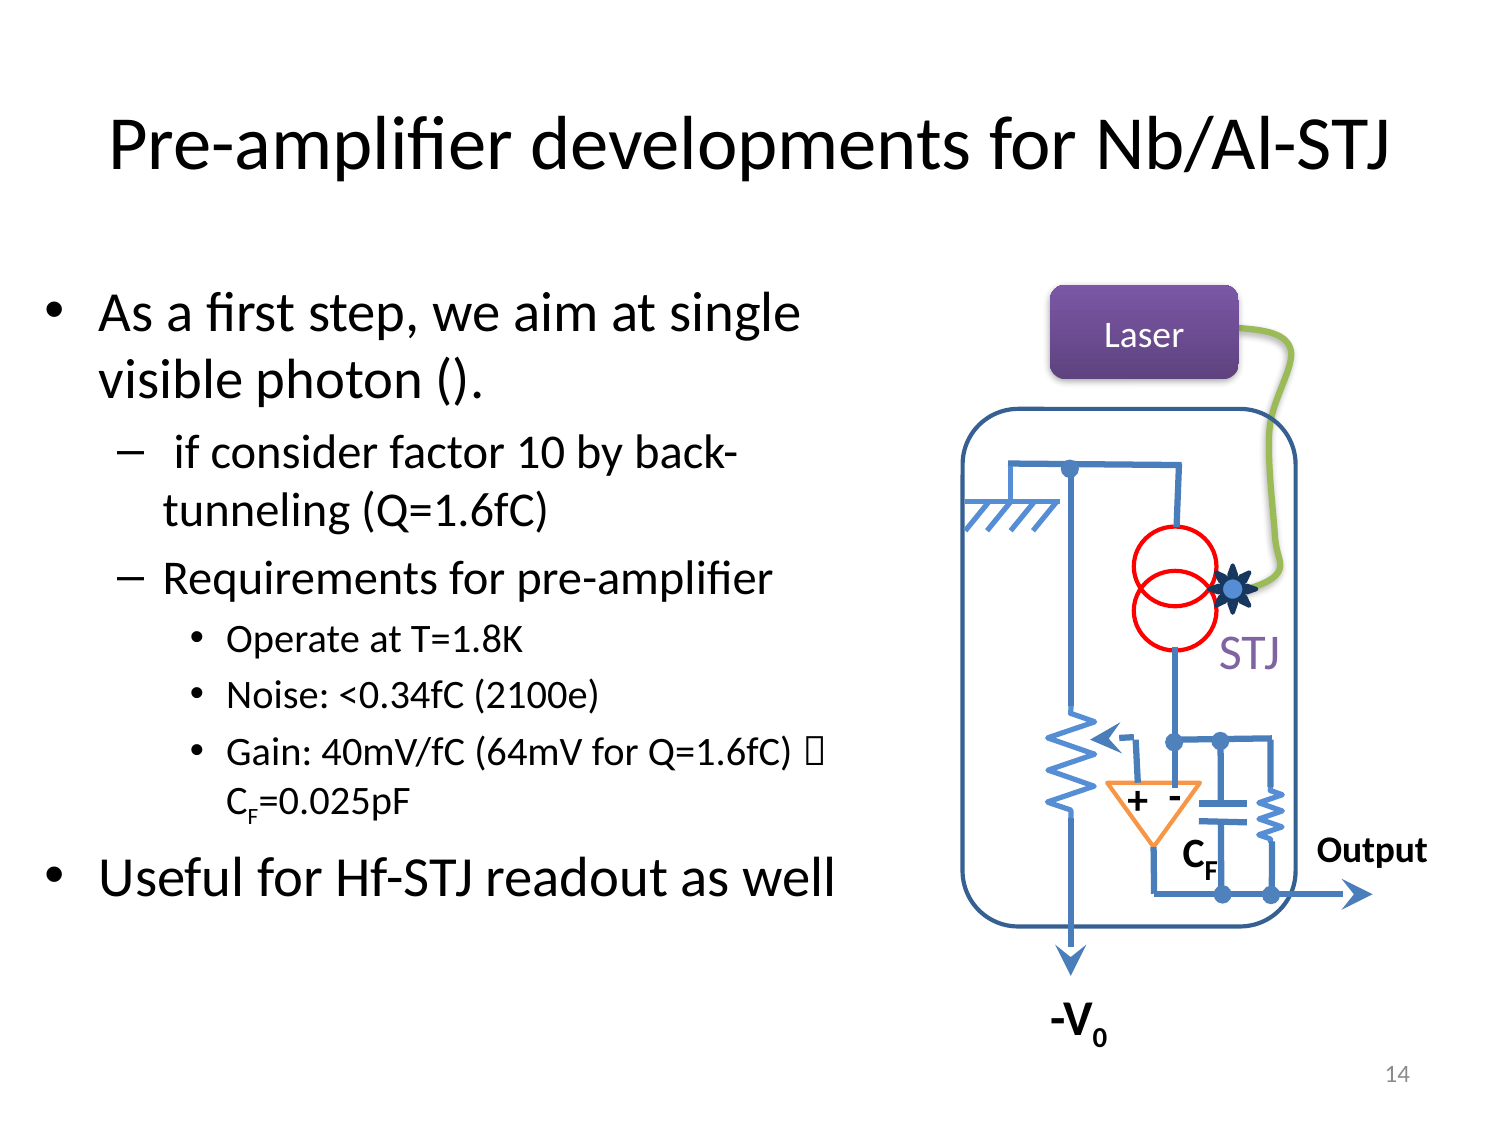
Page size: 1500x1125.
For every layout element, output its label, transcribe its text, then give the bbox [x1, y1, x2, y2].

text_box [1062, 457, 1078, 461]
text_box [1221, 563, 1259, 615]
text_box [1133, 526, 1217, 651]
text_box [1260, 884, 1266, 893]
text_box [1135, 739, 1139, 783]
text_box -V0 [1035, 978, 1123, 1061]
text_box [1258, 791, 1283, 841]
text_box [960, 406, 1298, 891]
text_box [960, 534, 1071, 929]
slide_number 14 [1074, 1042, 1425, 1103]
text_box + [1112, 765, 1163, 830]
text_box [1263, 903, 1279, 907]
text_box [1176, 472, 1180, 528]
title Pre-amplifier developments for Nb/Al-STJ [75, 45, 1425, 233]
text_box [964, 466, 1060, 531]
text_box [1238, 325, 1295, 417]
text_box - [1153, 761, 1197, 826]
text_box Laser [1049, 284, 1239, 380]
text_box [1276, 884, 1282, 893]
text_box CF [1167, 810, 1233, 893]
text_box [1210, 729, 1231, 736]
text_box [1089, 736, 1135, 740]
text_box [1047, 709, 1095, 817]
text_box Output [1302, 818, 1444, 878]
text_box [1163, 731, 1170, 753]
text_box [1071, 473, 1288, 929]
